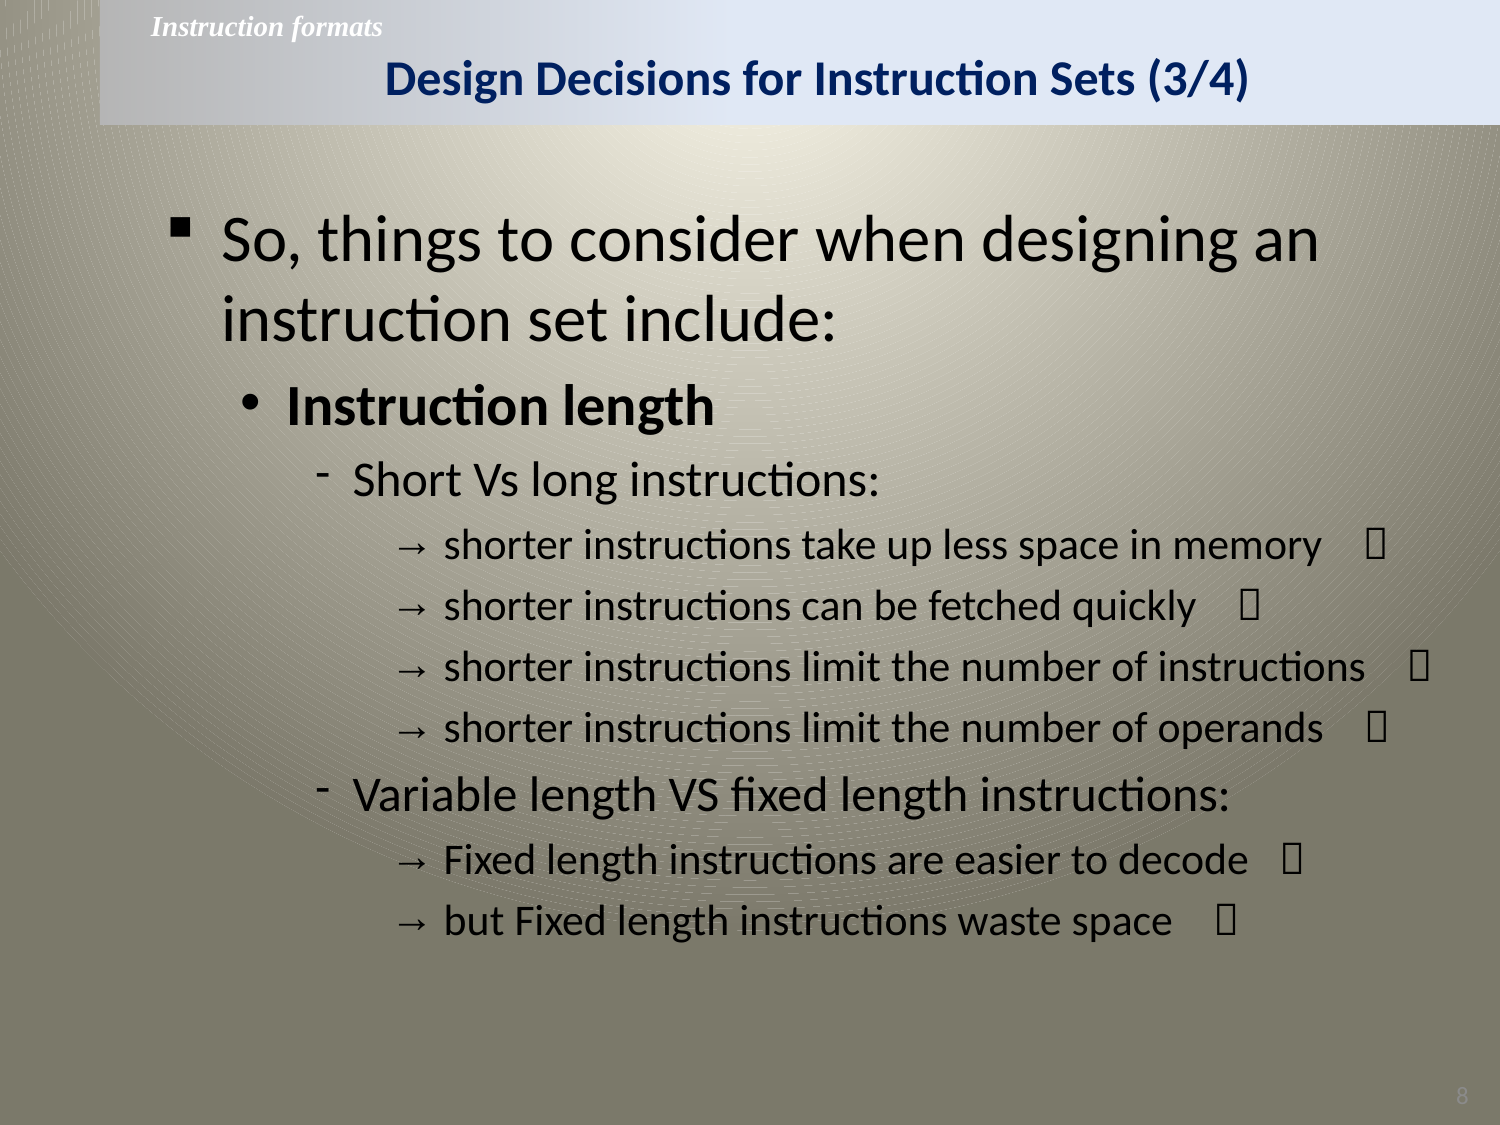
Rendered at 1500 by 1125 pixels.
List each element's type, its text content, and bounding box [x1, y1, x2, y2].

title Design Decisions for Instruction Sets (3/4) [135, 37, 1500, 113]
list Instruction formats [135, 0, 625, 50]
list So, things to consider when designing an instruction set include: Instruction length Short Vs long instructions: shorter instructions take up less space in memory  shorter instructions can be fetched quickly  shorter instructions limit the number of instructions  shorter instructions limit the number of operands  Variable length VS fixed length instructions: Fixed length instructions are easier to decode  but Fixed length instructions waste space  [150, 187, 1488, 1038]
